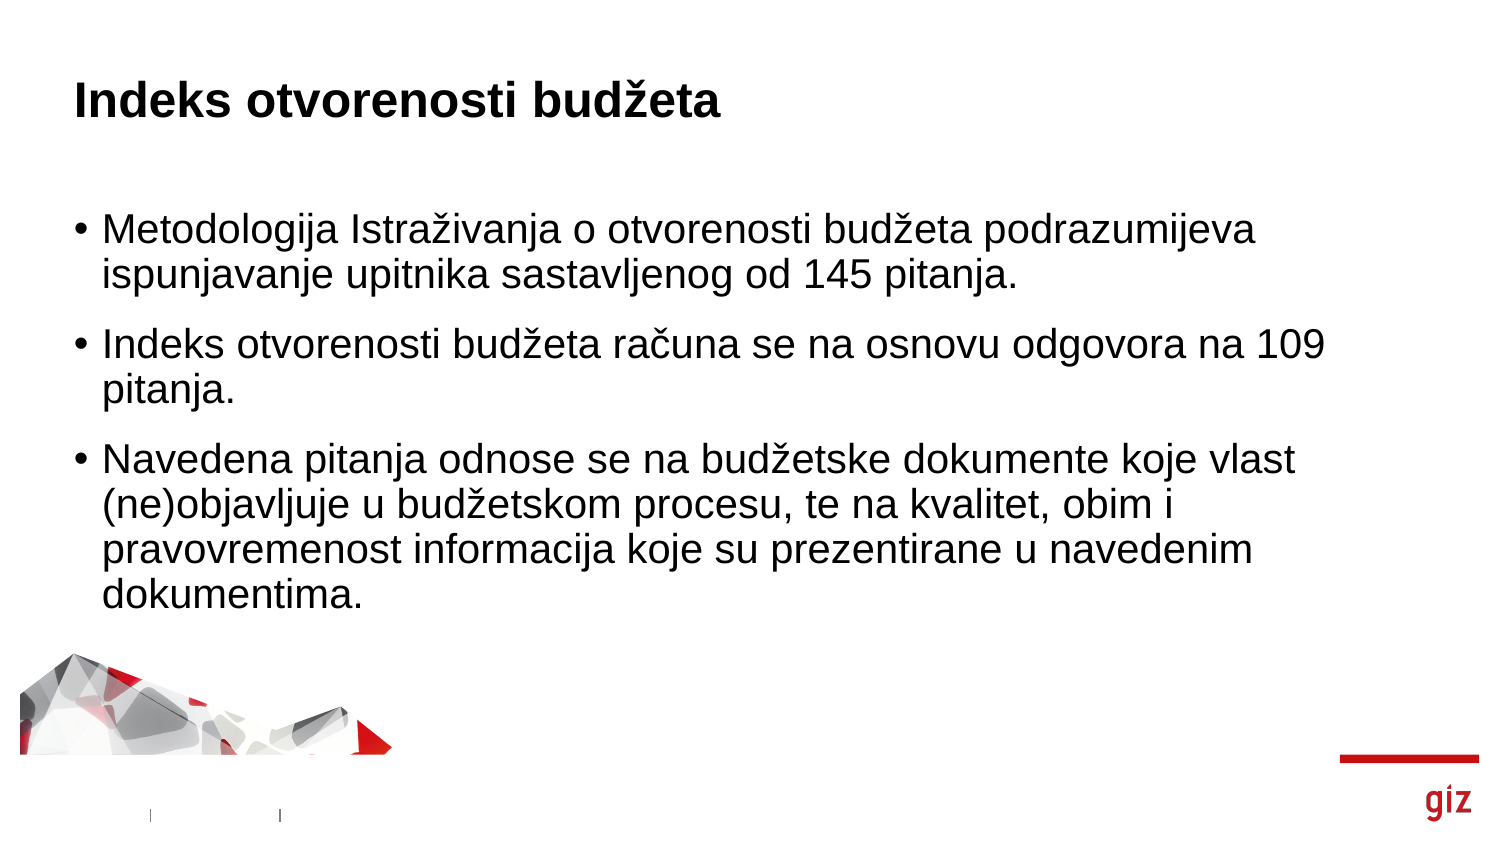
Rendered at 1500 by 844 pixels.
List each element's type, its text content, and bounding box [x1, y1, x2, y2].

picture [1425, 783, 1477, 823]
title Indeks otvorenosti budžeta [73, 39, 868, 129]
picture [114, 676, 335, 755]
picture [20, 654, 72, 755]
picture [341, 706, 401, 755]
list Metodologija Istraživanja o otvorenosti budžeta podrazumijeva ispunjavanje upitnika sastavljenog od 145 pitanja. Indeks otvorenosti budžeta računa se na osnovu odgovora na 109 pitanja. Navedena pitanja odnose se na budžetske dokumente koje vlast (ne)objavljuje u budžetskom procesu, te na kvalitet, obim i pravovremenost informacija koje su prezentirane u navedenim dokumentima. [73, 207, 1427, 676]
